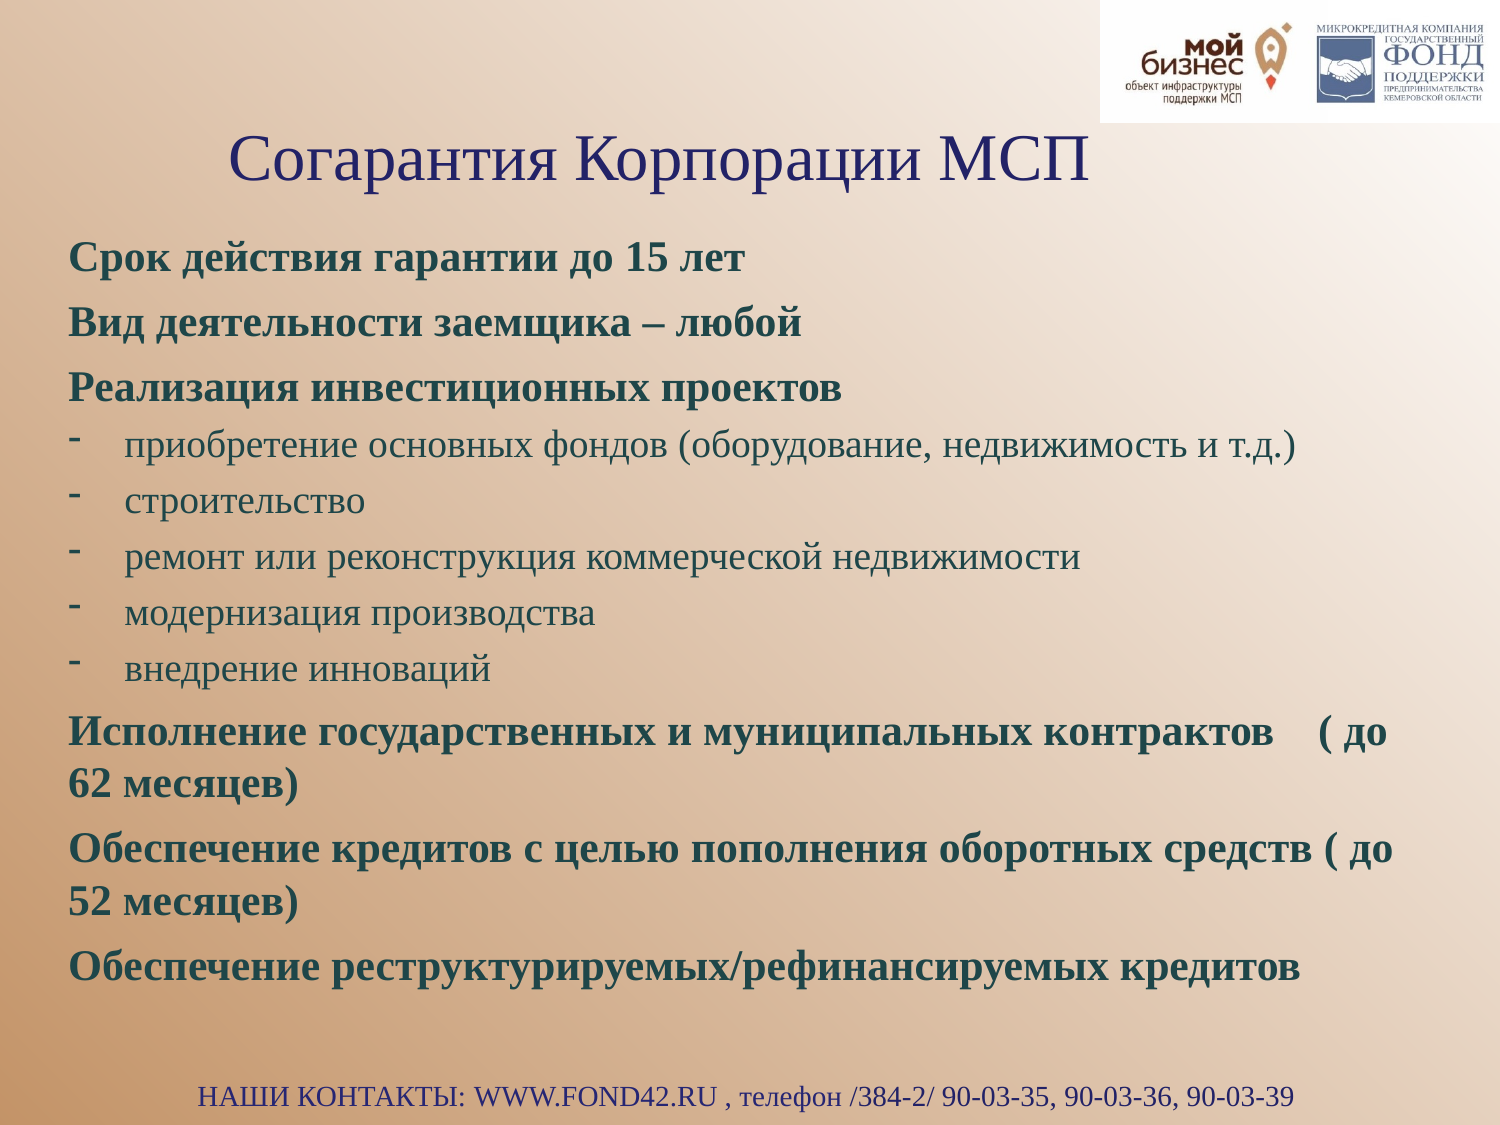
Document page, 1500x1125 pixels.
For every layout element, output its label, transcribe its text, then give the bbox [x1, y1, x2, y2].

title Согарантия Корпорации МСП [41, 78, 1279, 231]
picture [1099, 0, 1500, 124]
footer НАШИ КОНТАКТЫ: WWW.FOND42.RU , телефон /384-2/ 90-03-35, 90-03-36, 90-03-39 [0, 1069, 1500, 1124]
list Срок действия гарантии до 15 лет Вид деятельности заемщика – любой Реализация инвестиционных проектов приобретение основных фондов (оборудование, недвижимость и т.д.) строительство ремонт или реконструкция коммерческой недвижимости модернизация производства внедрение инноваций Исполнение государственных и муниципальных контрактов ( до 62 месяцев) Обеспечение кредитов с целью пополнения оборотных средств ( до 52 месяцев) Обеспечение реструктурируемых/рефинансируемых кредитов [53, 219, 1459, 1047]
